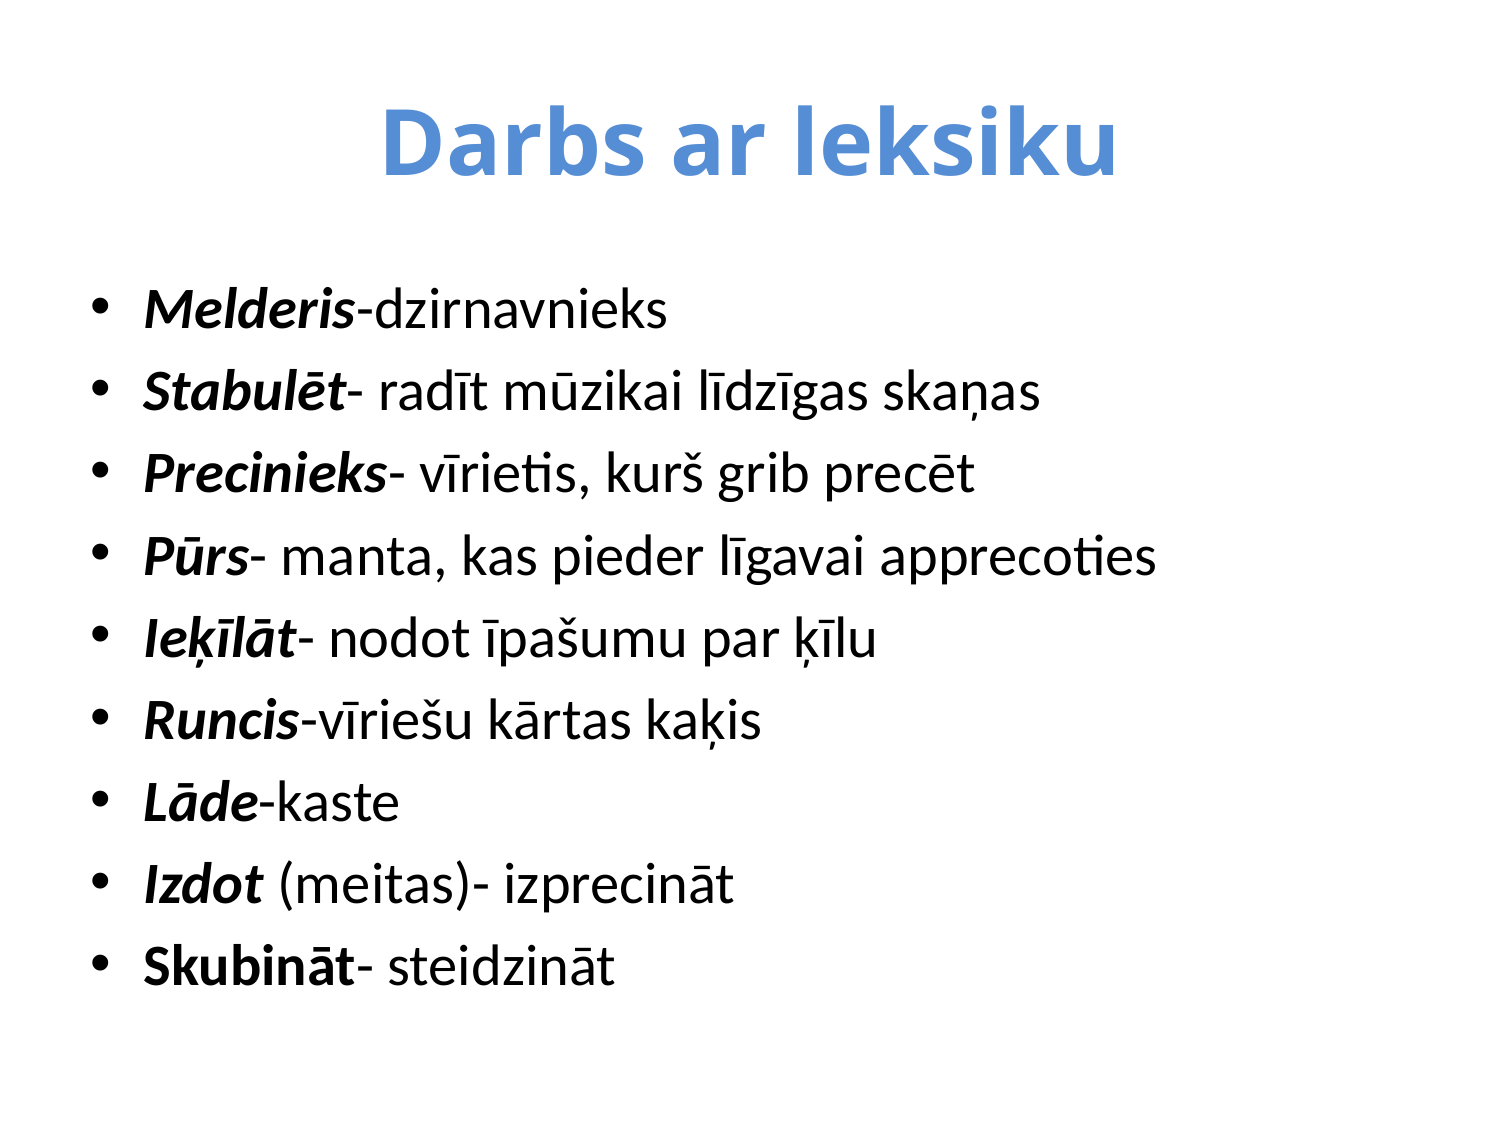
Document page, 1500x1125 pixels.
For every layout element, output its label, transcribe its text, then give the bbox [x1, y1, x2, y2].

list Melderis-dzirnavnieks Stabulēt- radīt mūzikai līdzīgas skaņas Precinieks- vīrietis, kurš grib precēt Pūrs- manta, kas pieder līgavai apprecoties Ieķīlāt- nodot īpašumu par ķīlu Runcis-vīriešu kārtas kaķis Lāde-kaste Izdot (meitas)- izprecināt Skubināt- steidzināt [75, 262, 1425, 1005]
title Darbs ar leksiku [75, 45, 1425, 233]
